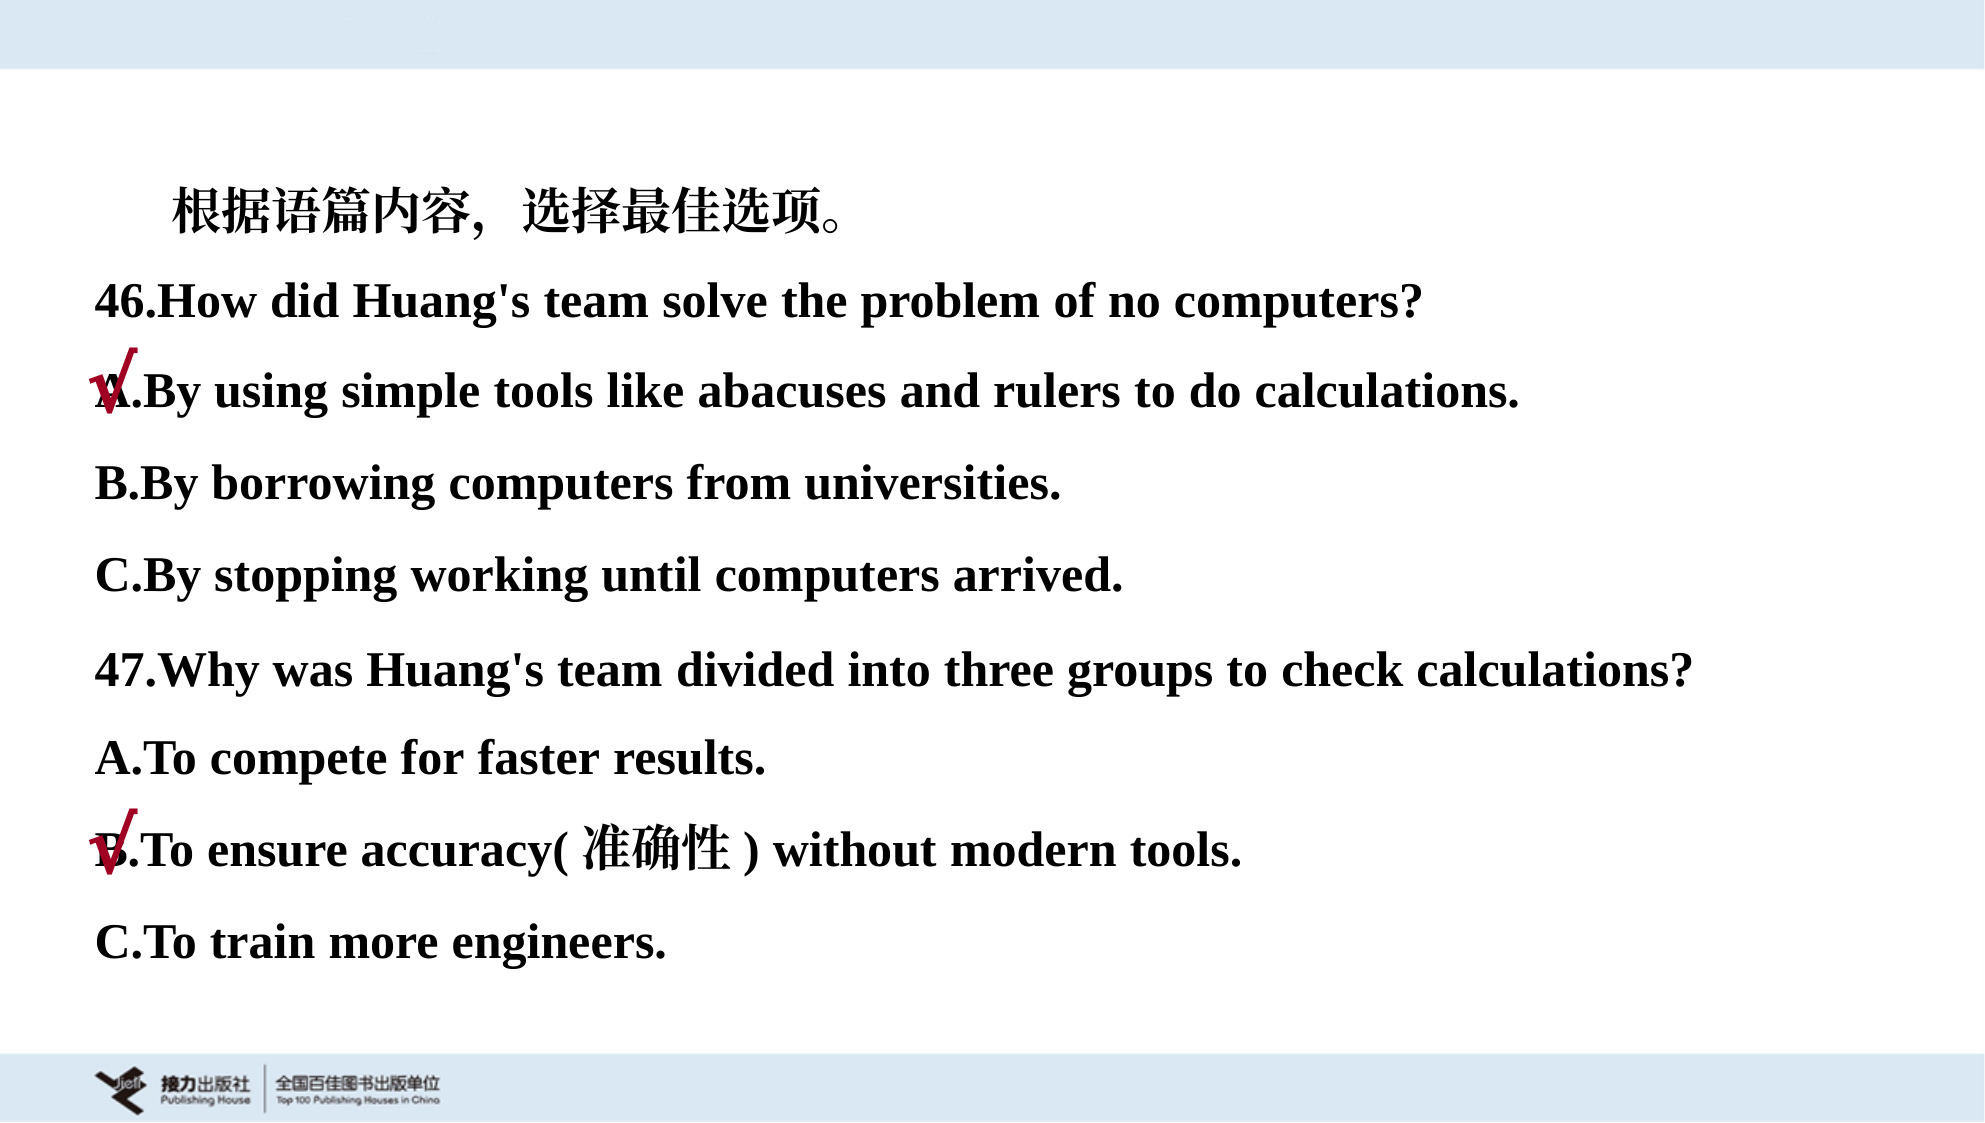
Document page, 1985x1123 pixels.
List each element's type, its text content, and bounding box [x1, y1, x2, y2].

picture [0, 0, 1985, 1122]
text_box √ [86, 796, 139, 890]
text_box 47.Why was Huang's team divided into three groups to check calculations? [94, 605, 1892, 693]
text_box 根据语篇内容，选择最佳选项。 [94, 140, 1087, 247]
text_box 46.How did Huang's team solve the problem of no computers? [94, 239, 1892, 326]
text_box A.By using simple tools like abacuses and rulers to do calculations. B.By borrowing computers from universities. C.By stopping working until computers arrived. [94, 326, 1892, 602]
text_box √ [86, 335, 139, 429]
text_box A.To compete for faster results. B.To ensure accuracy(准确性) without modern tools. C.To train more engineers. [94, 693, 1892, 969]
